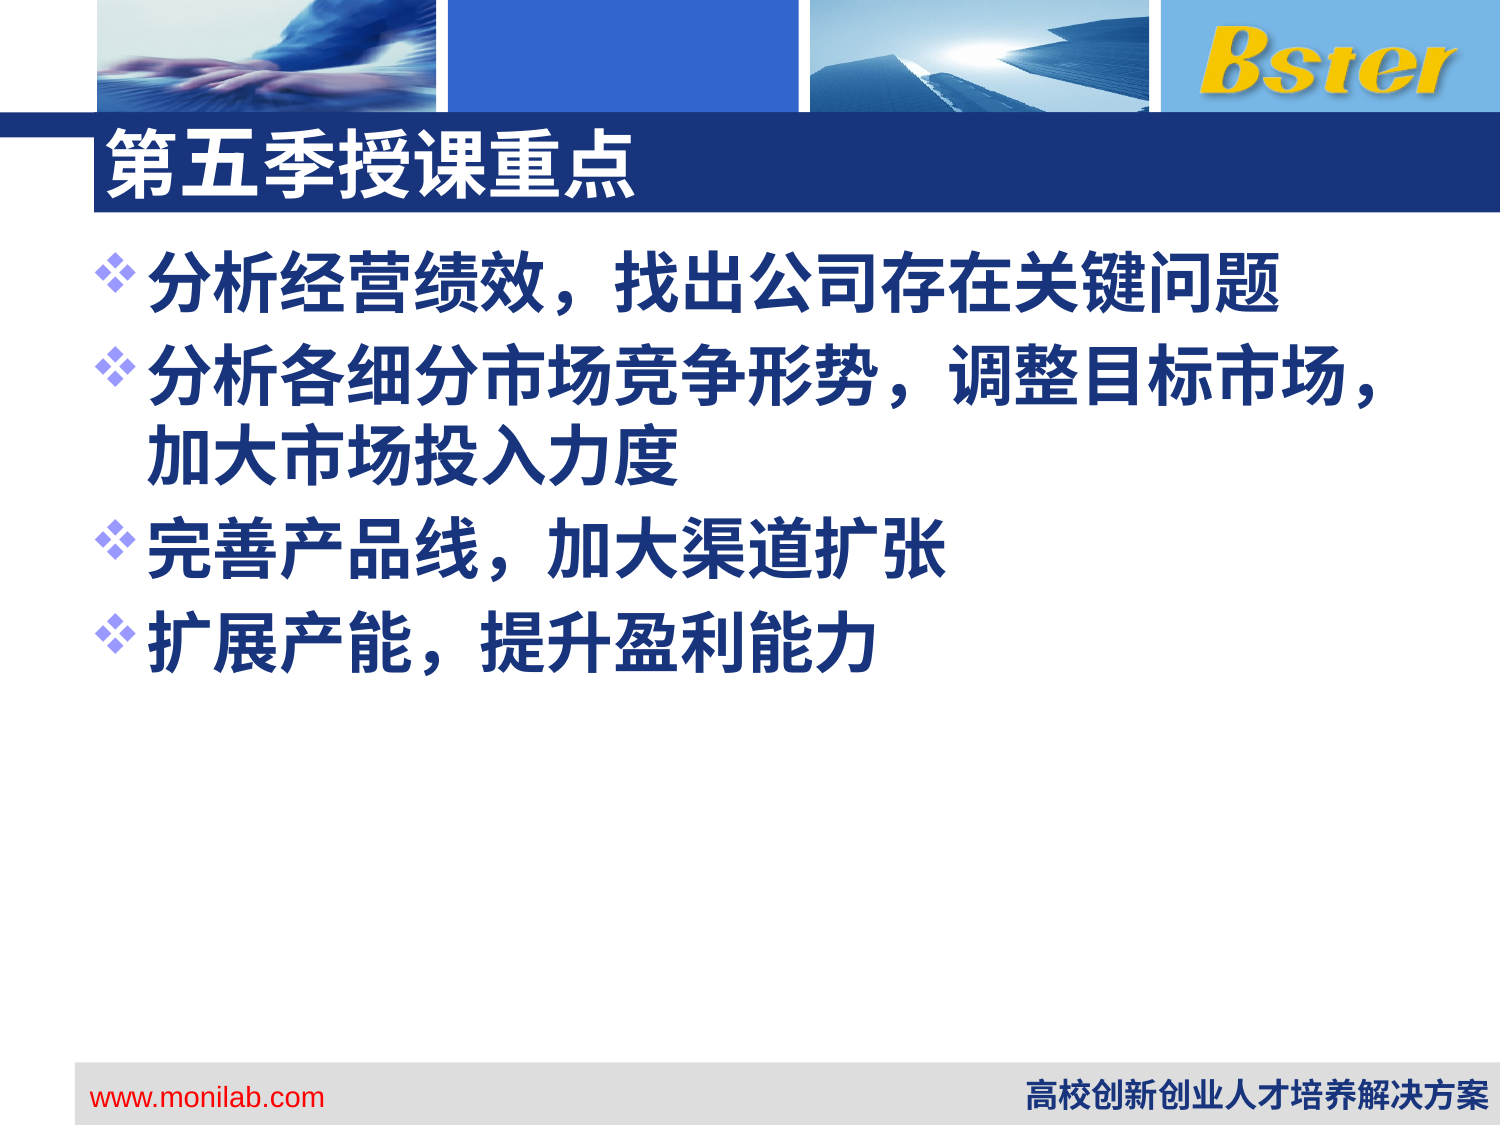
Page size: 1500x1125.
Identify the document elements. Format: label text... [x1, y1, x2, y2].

picture [1199, 26, 1458, 94]
list 分析经营绩效，找出公司存在关键问题 分析各细分市场竞争形势，调整目标市场，加大市场投入力度 完善产品线，加大渠道扩张 扩展产能，提升盈利能力 [74, 232, 1454, 1034]
title 第五季授课重点 [88, 113, 1369, 206]
picture [97, 0, 437, 112]
picture [810, 0, 1150, 112]
